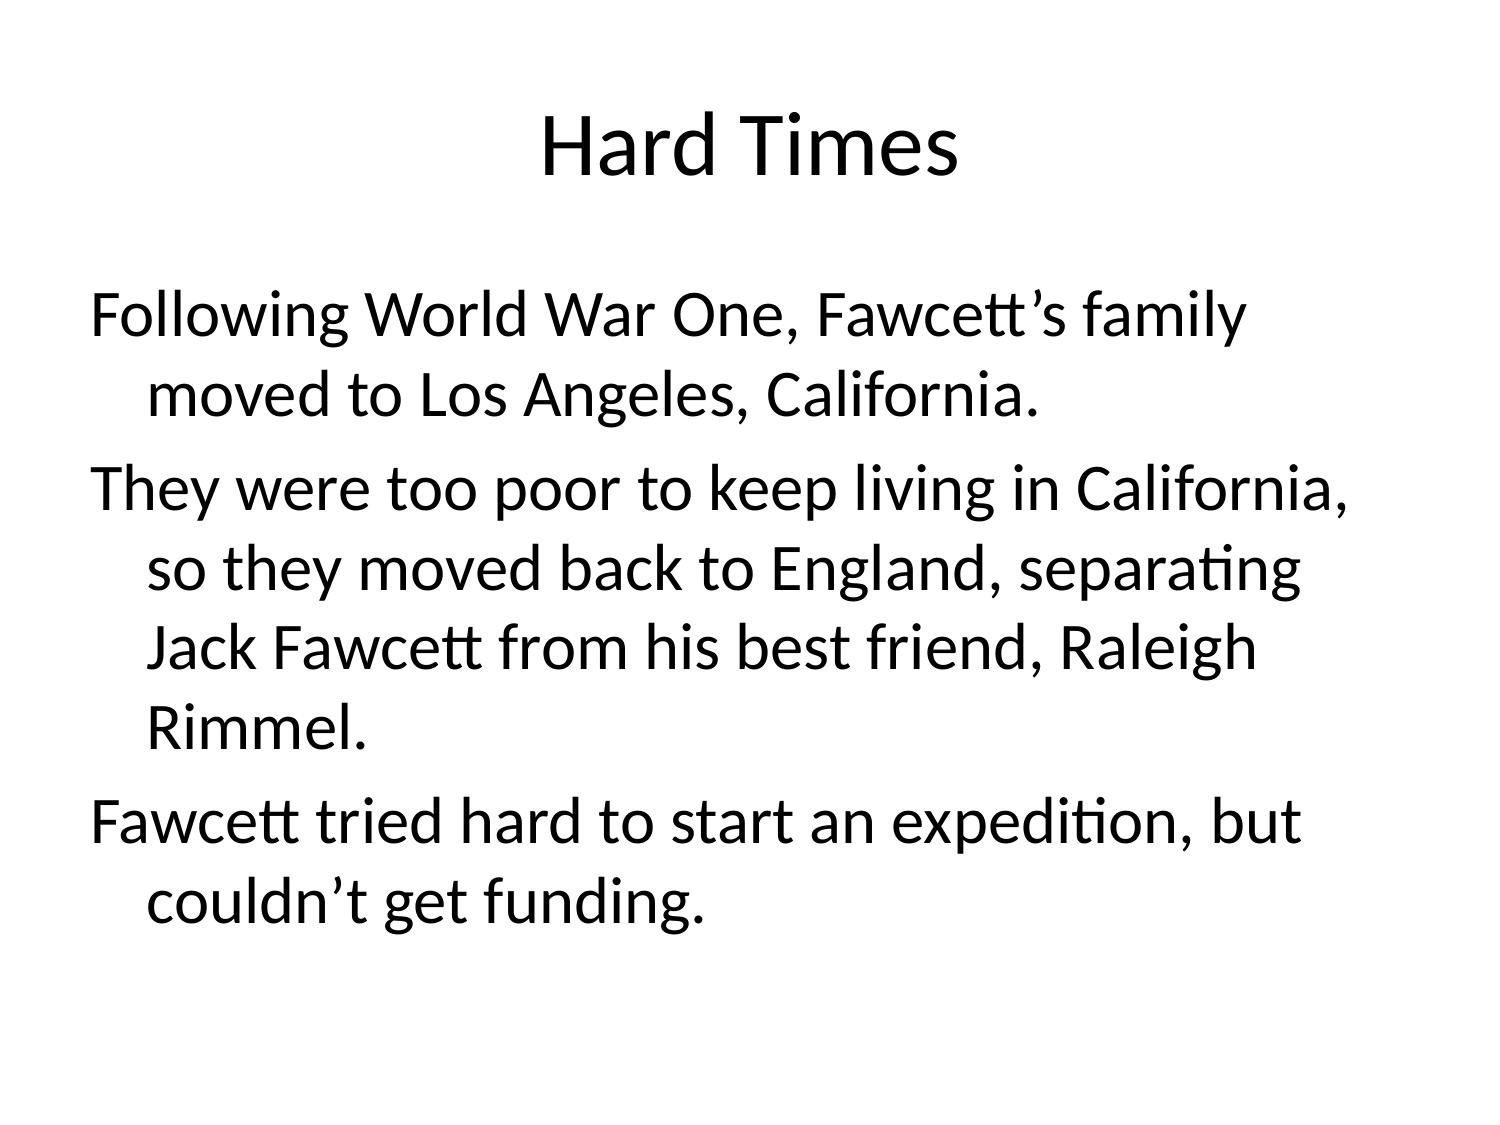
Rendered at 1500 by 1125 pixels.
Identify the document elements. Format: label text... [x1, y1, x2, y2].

list Following World War One, Fawcett’s family moved to Los Angeles, California. They were too poor to keep living in California, so they moved back to England, separating Jack Fawcett from his best friend, Raleigh Rimmel. Fawcett tried hard to start an expedition, but couldn’t get funding. [74, 262, 1426, 1006]
title Hard Times [74, 44, 1426, 233]
